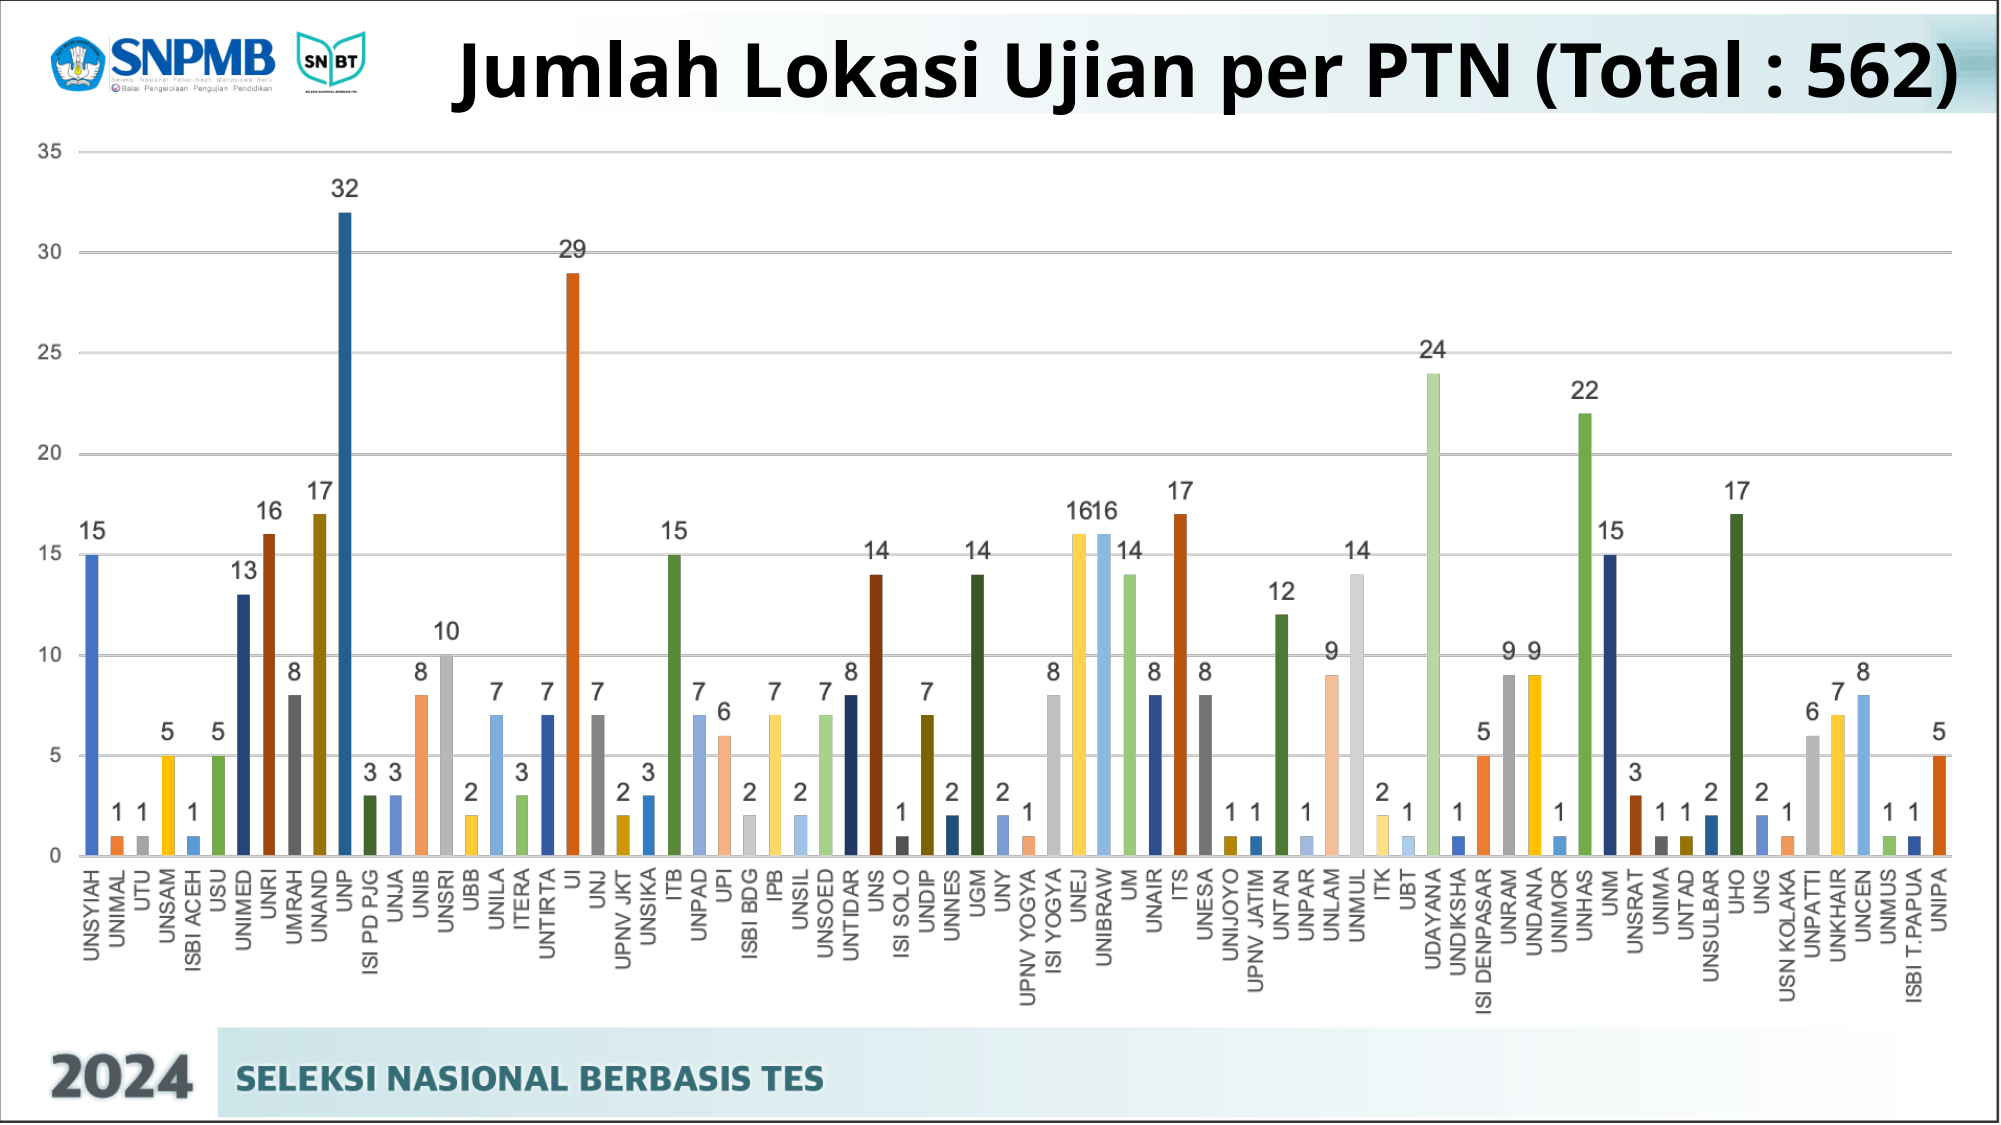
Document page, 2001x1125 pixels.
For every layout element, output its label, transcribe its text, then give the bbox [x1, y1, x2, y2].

title Jumlah Lokasi Ujian per PTN (Total : 562) [442, 10, 2000, 129]
picture [0, 0, 2000, 1123]
